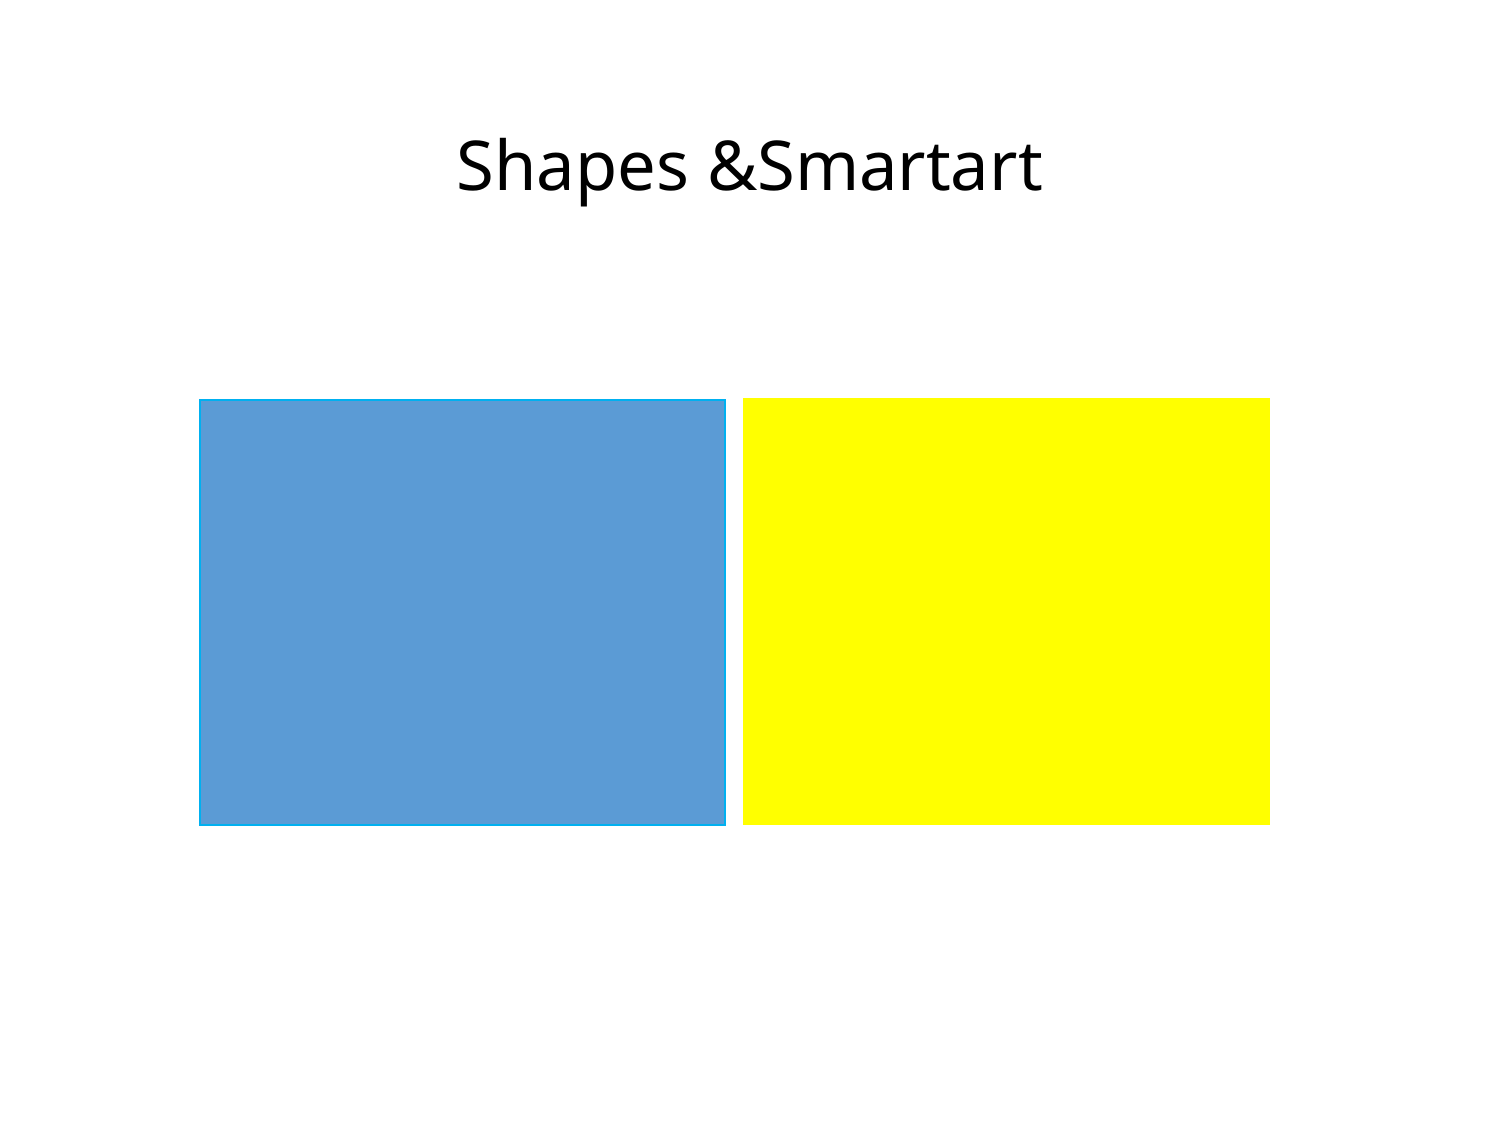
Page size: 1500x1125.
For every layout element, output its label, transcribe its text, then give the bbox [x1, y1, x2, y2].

title Shapes &Smartart [103, 59, 1397, 278]
text_box [199, 399, 726, 826]
text_box [743, 398, 1270, 825]
